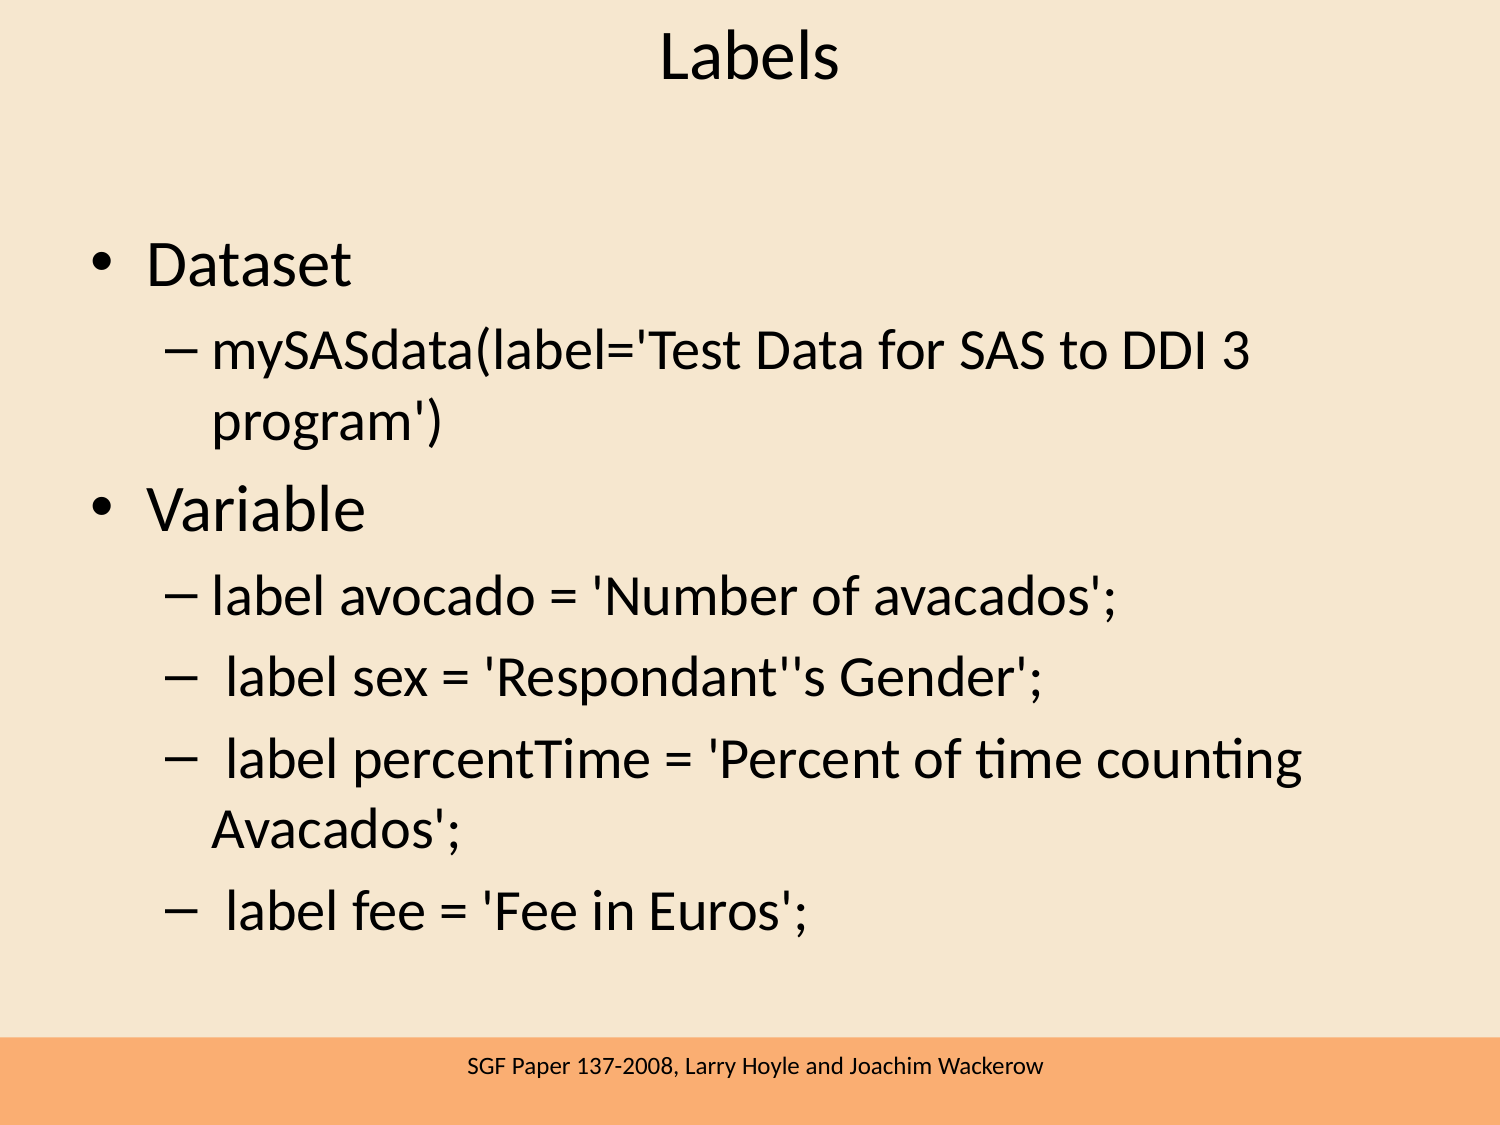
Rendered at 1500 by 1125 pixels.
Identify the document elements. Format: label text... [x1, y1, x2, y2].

title Labels [75, 0, 1425, 188]
footer SGF Paper 137-2008, Larry Hoyle and Joachim Wackerow [399, 1042, 1113, 1103]
list Dataset mySASdata(label='Test Data for SAS to DDI 3 program') Variable label avocado = 'Number of avacados'; label sex = 'Respondant''s Gender'; label percentTime = 'Percent of time counting Avacados'; label fee = 'Fee in Euros'; [75, 212, 1425, 1005]
